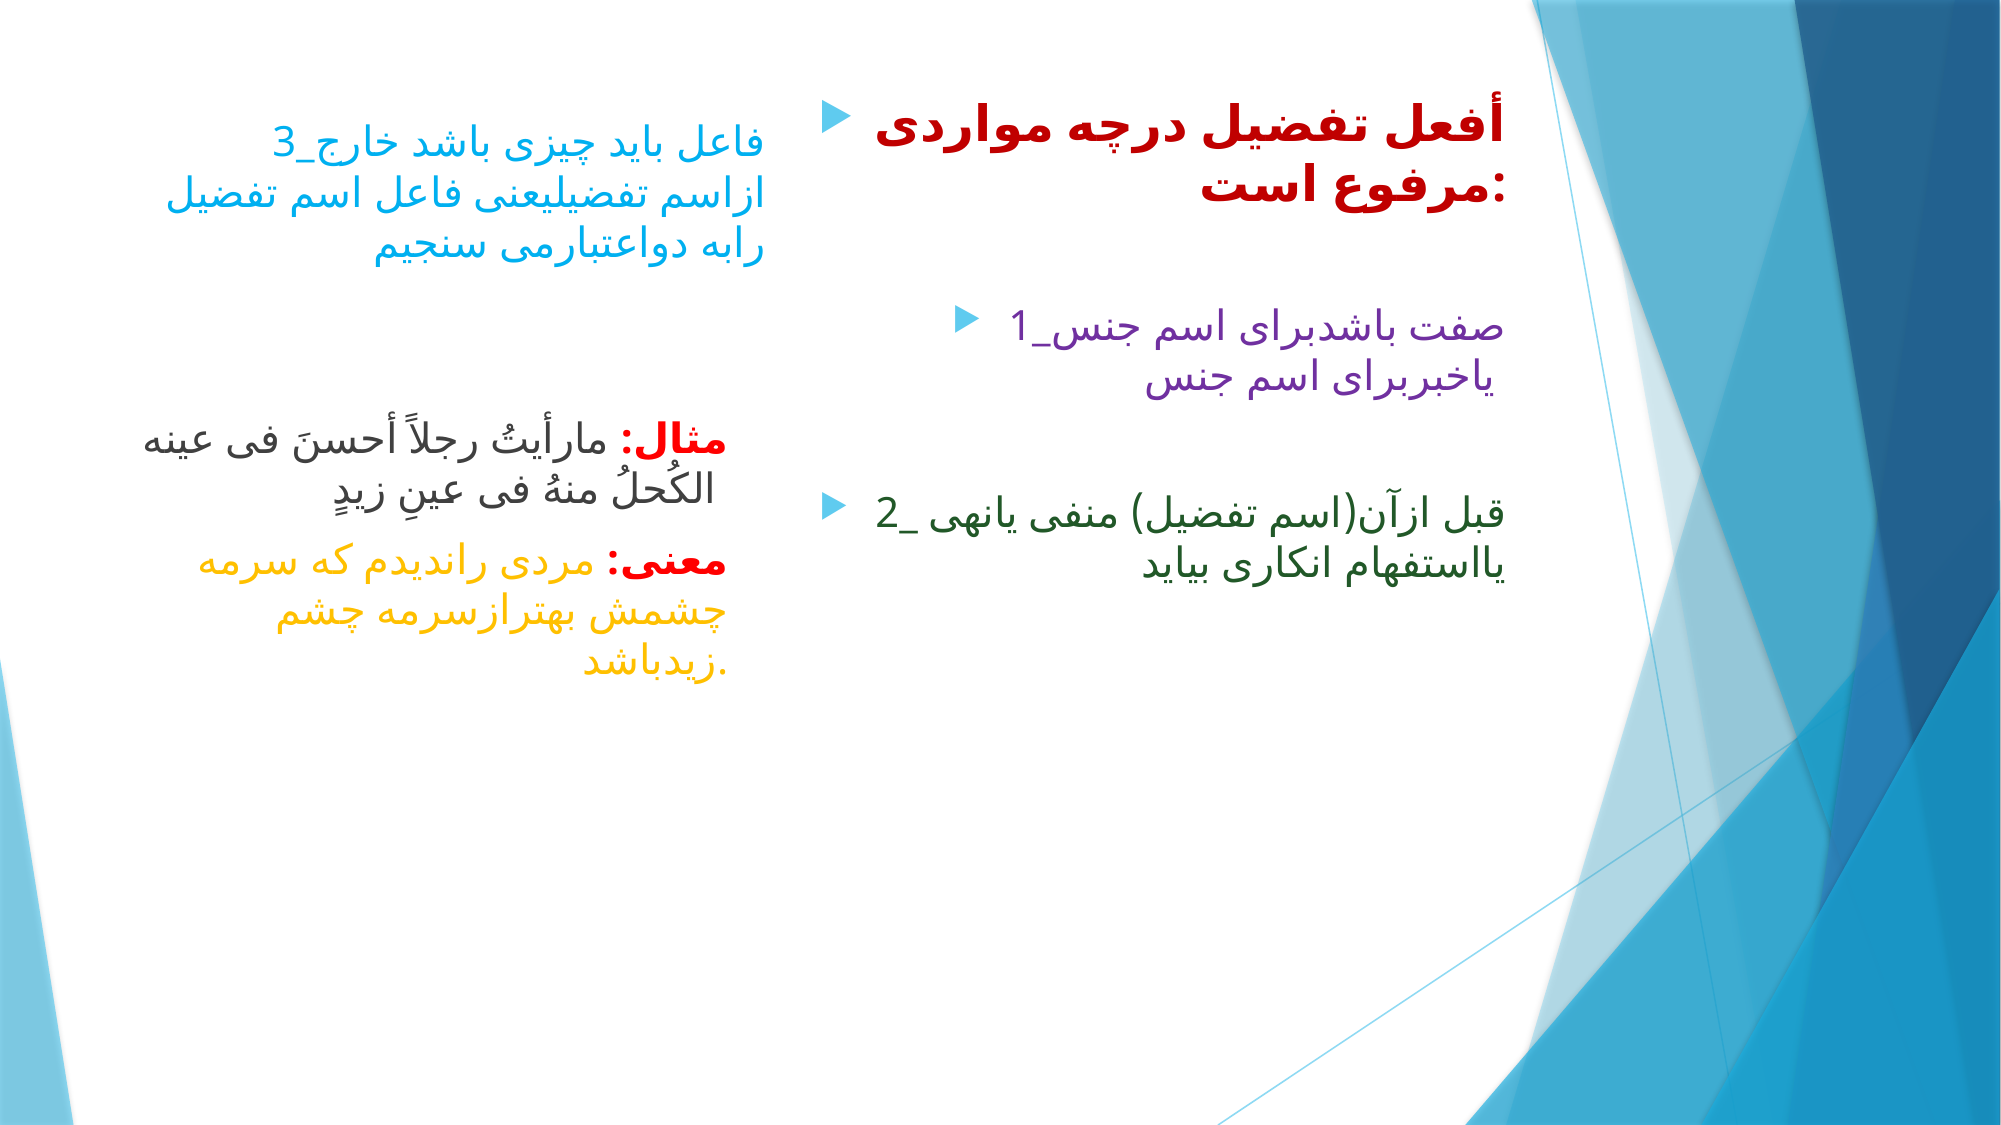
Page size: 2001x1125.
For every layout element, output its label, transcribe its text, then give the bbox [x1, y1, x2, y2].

list أفعل تفضیل درچه مواردی مرفوع است: 1_صفت باشدبرای اسم جنس یاخبربرای اسم جنس 2_قبل ازآن(اسم تفضیل) منفی یانهی یااستفهام انکاری بیاید [780, 84, 1522, 991]
title 3_فاعل باید چیزی باشد خارج ازاسم تفضیلیعنی فاعل اسم تفضیل رابه دواعتبارمی سنجیم [148, 63, 781, 273]
list مثال: مارأیتُ رجلاً أحسنَ فی عینه الکُحلُ منهُ فی عینِ زیدٍ معنی: مردی راندیدم که سرمه چشمش بهترازسرمه چشم زیدباشد. [111, 403, 744, 880]
